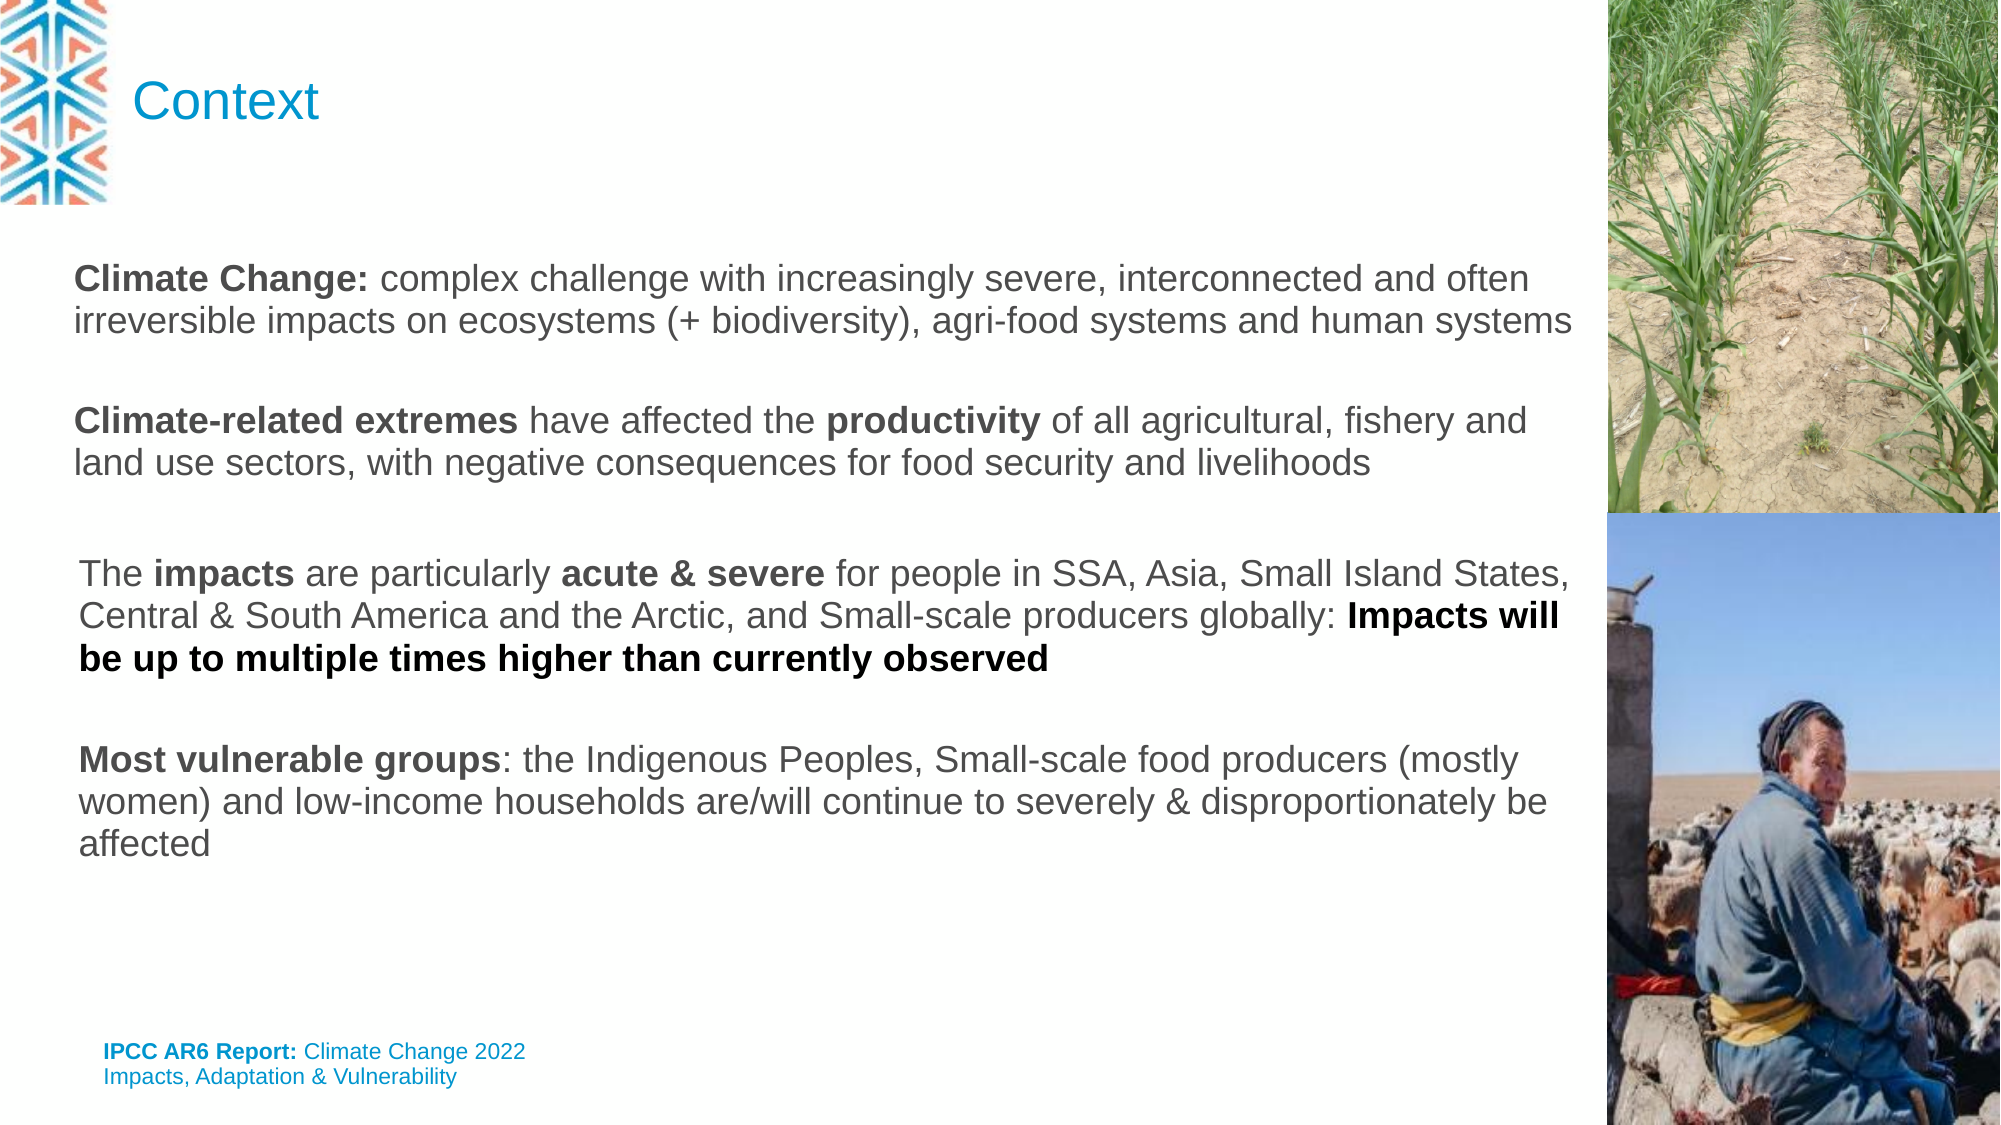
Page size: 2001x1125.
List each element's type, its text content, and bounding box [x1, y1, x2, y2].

title Context [117, 41, 805, 139]
picture [1607, 0, 2000, 1125]
text_box IPCC AR6 Report: Climate Change 2022 Impacts, Adaptation & Vulnerability [88, 1021, 631, 1098]
list Climate Change: complex challenge with increasingly severe, interconnected and often irreversible impacts on ecosystems (+ biodiversity), agri-food systems and human systems [59, 249, 1595, 369]
text_box The impacts are particularly acute & severe for people in SSA, Asia, Small Island States, Central & South America and the Arctic, and Small-scale producers globally: Impacts will be up to multiple times higher than currently observed [63, 544, 1600, 723]
text_box Most vulnerable groups: the Indigenous Peoples, Small-scale food producers (mostly women) and low-income households are/will continue to severely & disproportionately be affected [63, 730, 1600, 881]
text_box Climate-related extremes have affected the productivity of all agricultural, fishery and land use sectors, with negative consequences for food security and livelihoods [58, 391, 1595, 513]
picture [1, 0, 115, 204]
